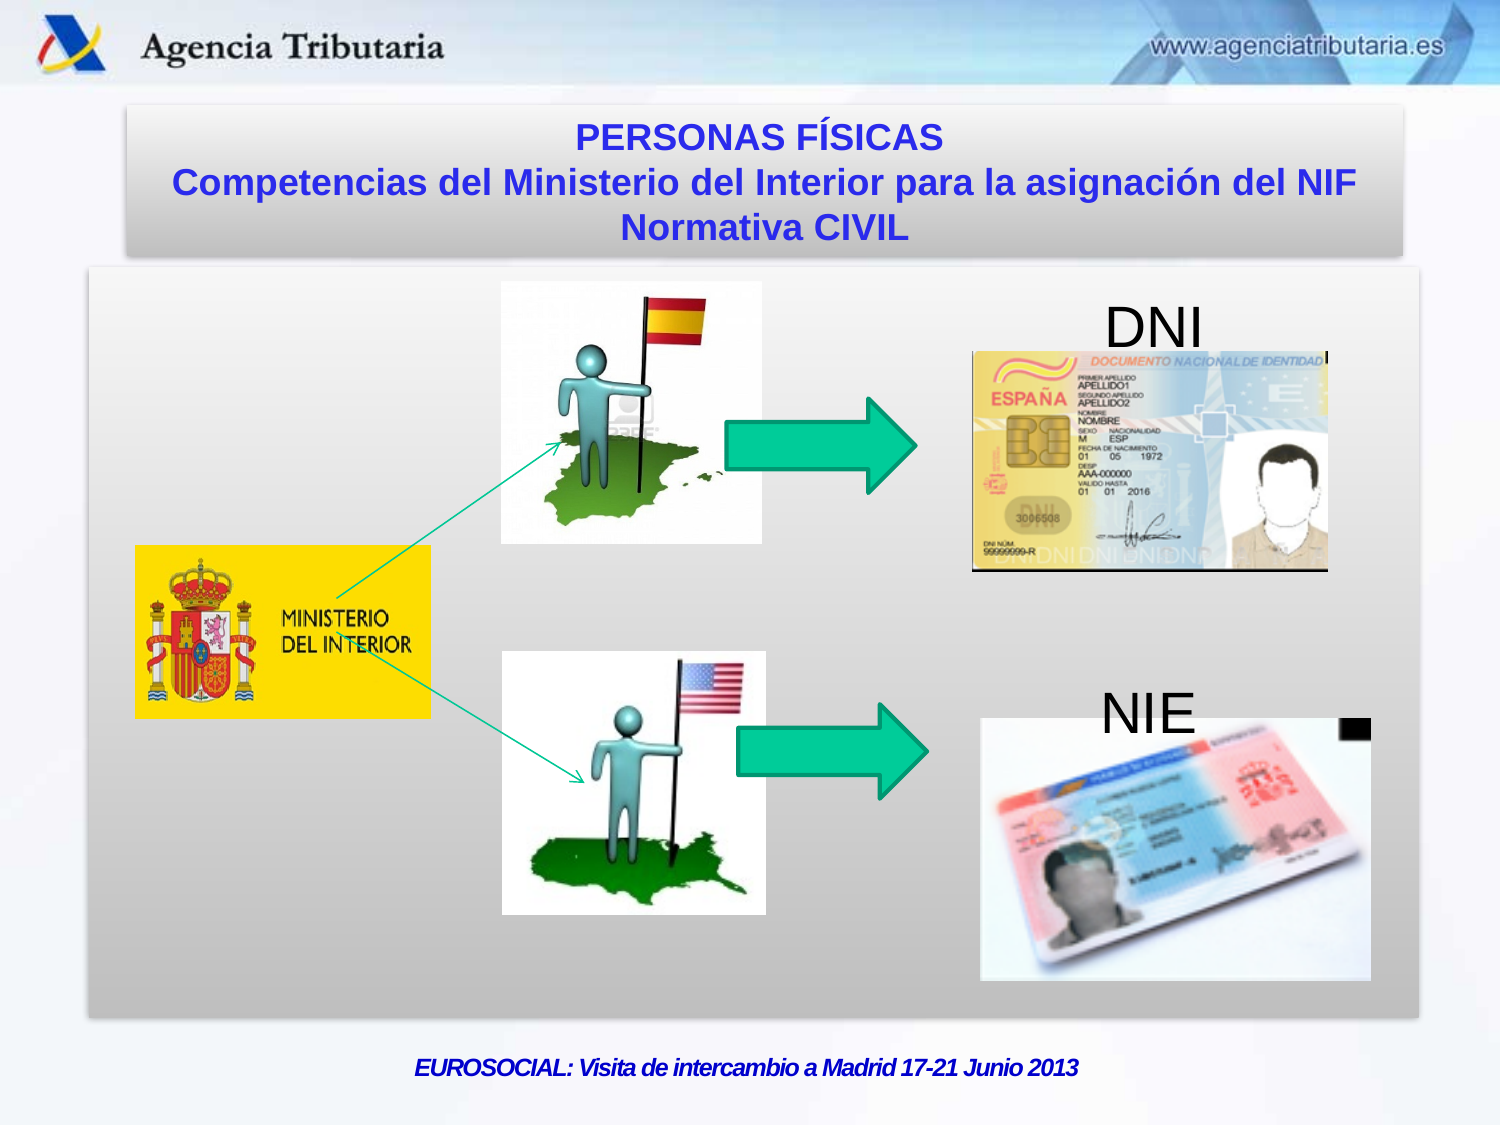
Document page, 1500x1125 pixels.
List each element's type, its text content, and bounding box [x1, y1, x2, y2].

text_box DNI [1007, 281, 1301, 349]
picture [0, 0, 1500, 1125]
text_box [89, 267, 1419, 1018]
text_box [771, 702, 930, 801]
text_box PERSONAS FÍSICAS Competencias del Ministerio del Interior para la asignación del NIF Normativa CIVIL [127, 105, 1403, 256]
text_box NIE [1007, 667, 1290, 716]
text_box EUROSOCIAL: Visita de intercambio a Madrid 17-21 Junio 2013 [46, 1044, 1454, 1090]
text_box [767, 396, 918, 495]
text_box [336, 441, 562, 599]
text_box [336, 631, 585, 784]
